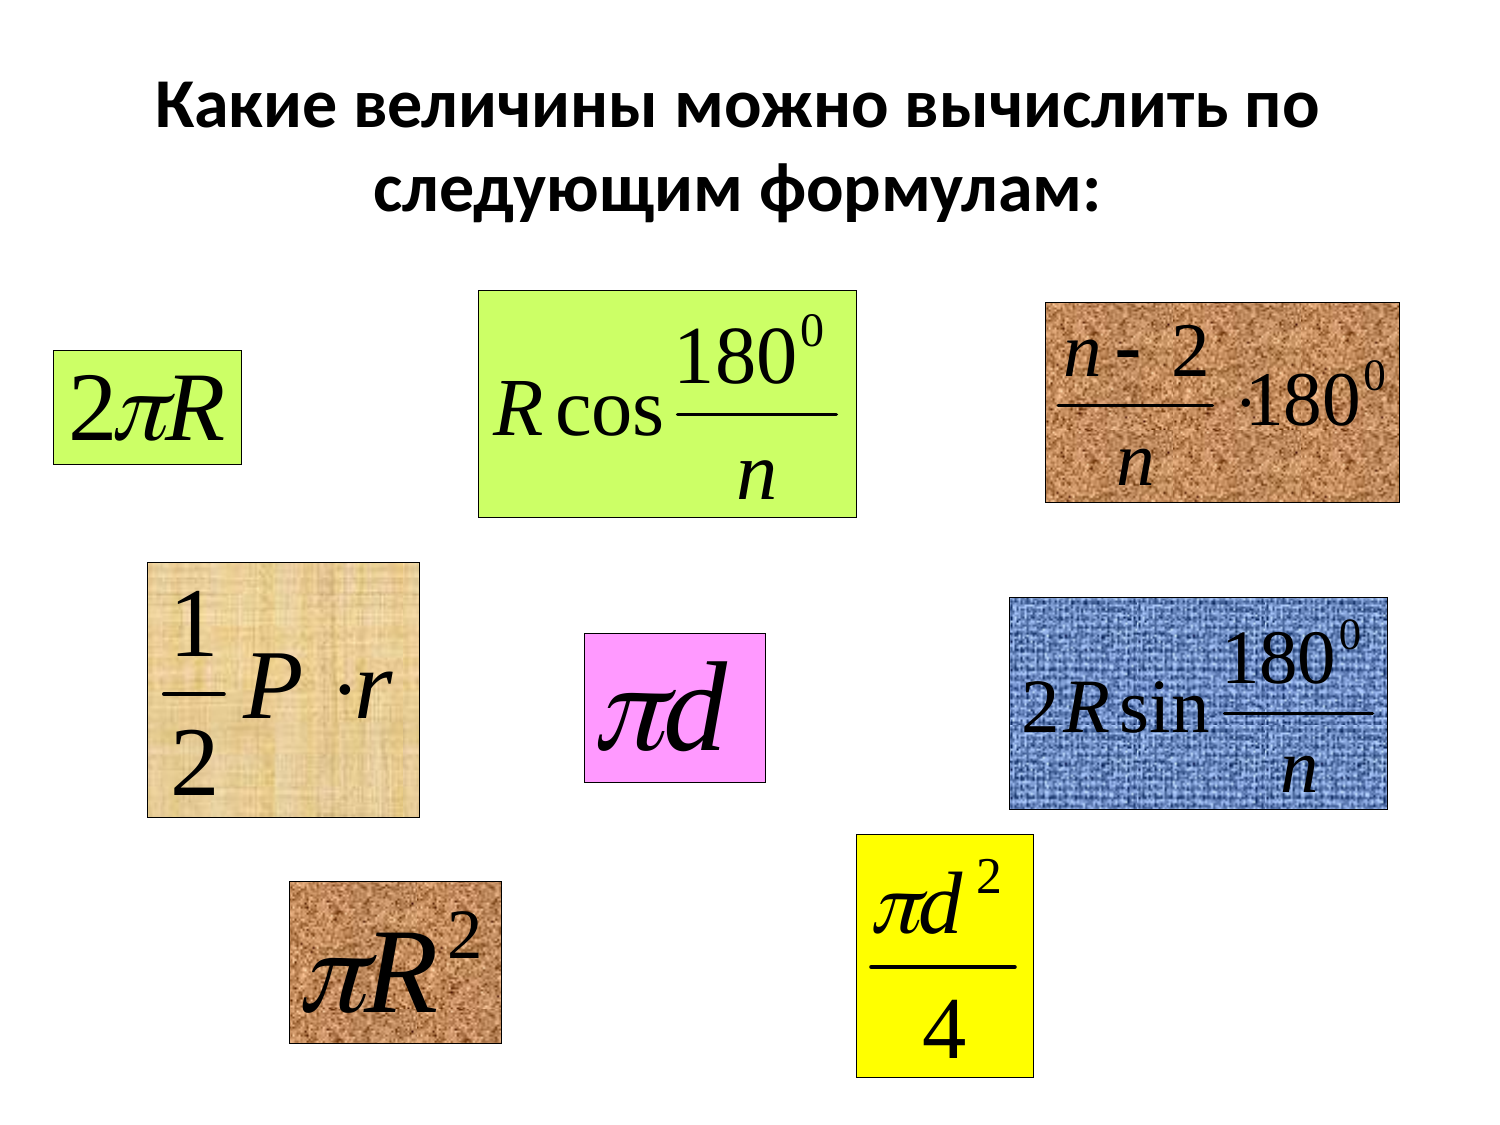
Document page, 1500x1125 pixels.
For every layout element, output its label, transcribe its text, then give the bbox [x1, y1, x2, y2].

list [584, 633, 767, 783]
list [1045, 302, 1400, 503]
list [52, 349, 243, 466]
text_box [288, 881, 502, 1044]
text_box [147, 562, 420, 818]
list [478, 290, 857, 518]
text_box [1009, 597, 1389, 810]
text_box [856, 833, 1034, 1078]
title Какие величины можно вычислить по следующим формулам: [51, 49, 1425, 233]
